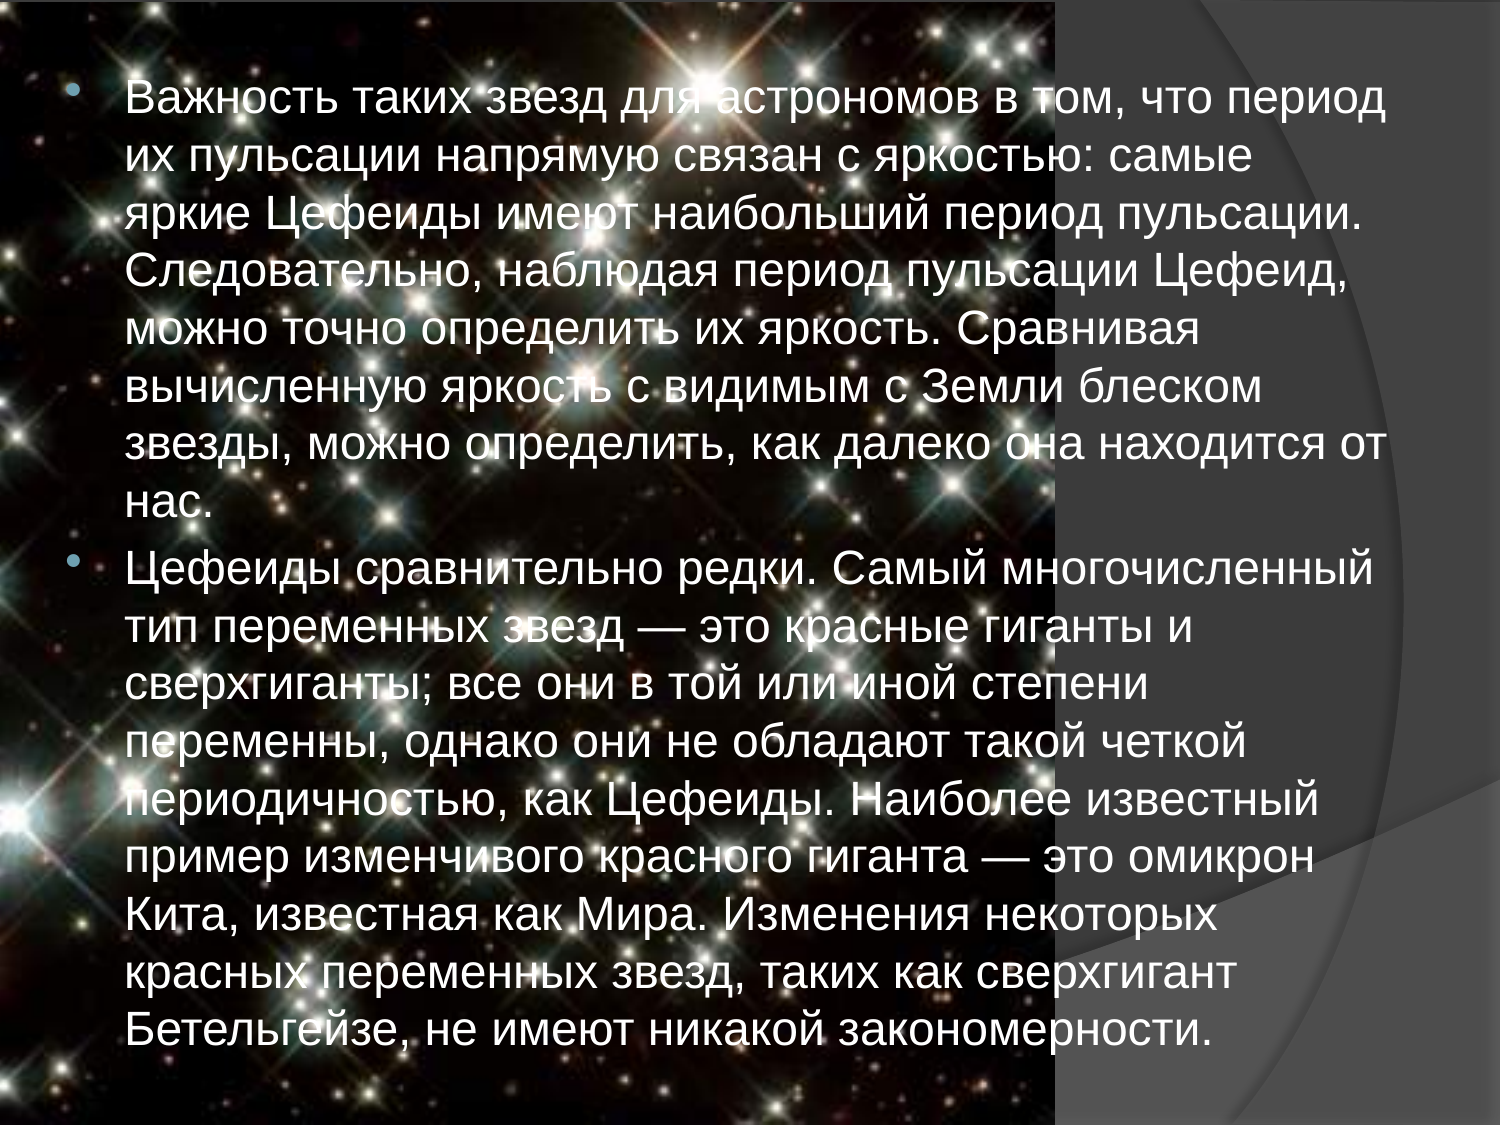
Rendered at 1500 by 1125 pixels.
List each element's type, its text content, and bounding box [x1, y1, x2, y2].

list Важность таких звезд для астрономов в том, что период их пульсации напрямую связан с яркостью: самые яркие Цефеиды имеют наибольший период пульсации. Следовательно, наблюдая период пульсации Цефеид, можно точно определить их яркость. Сравнивая вычисленную яркость с видимым с Земли блеском звезды, можно определить, как далеко она находится от нас. Цефеиды сравнительно редки. Самый многочисленный тип переменных звезд — это красные гиганты и сверхгиганты; все они в той или иной степени переменны, однако они не обладают такой четкой периодичностью, как Цефеиды. Наиболее известный пример изменчивого красного гиганта — это омикрон Кита, известная как Мира. Изменения некоторых красных переменных звезд, таких как сверхгигант Бетельгейзе, не имеют никакой закономерности. [1064, 58, 1407, 1090]
picture [0, 2, 1055, 1125]
